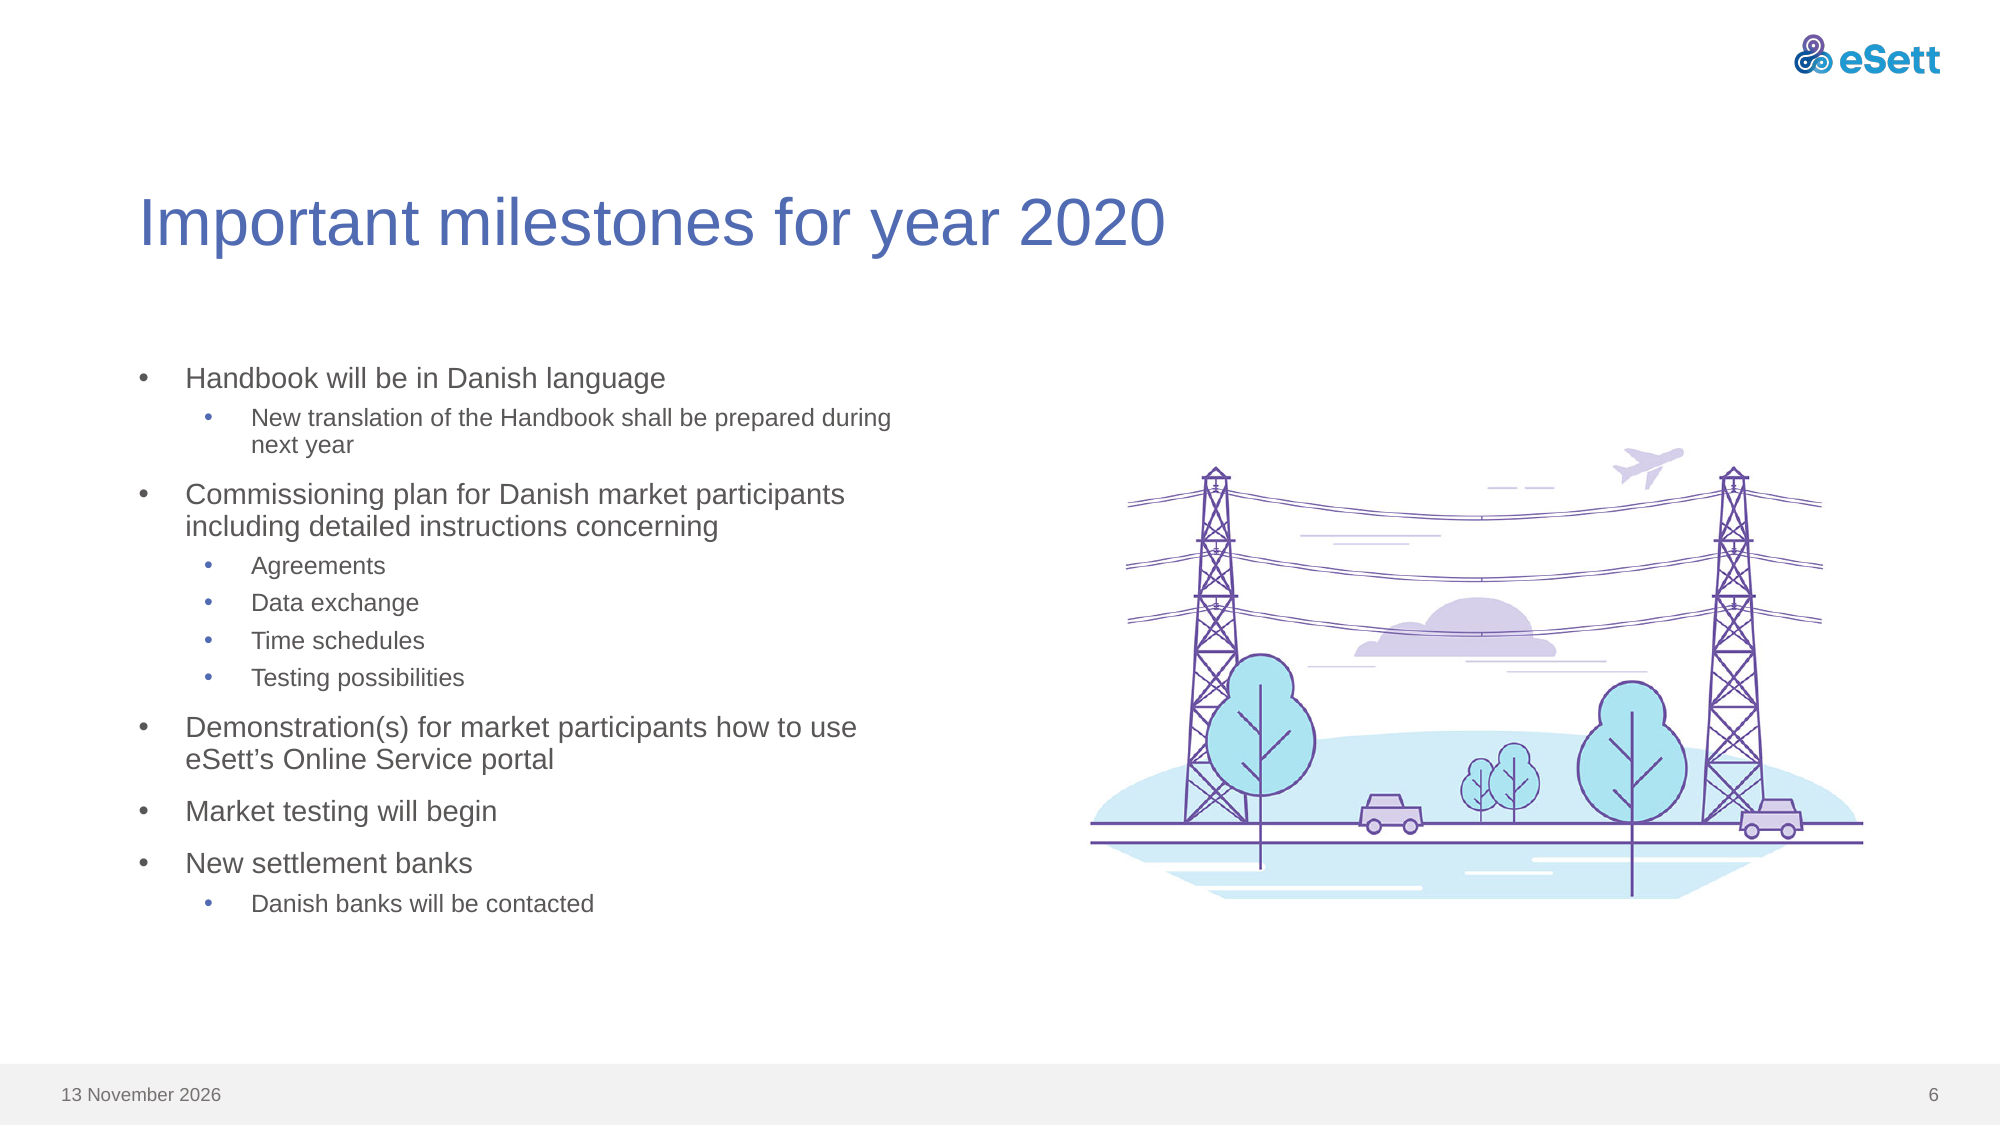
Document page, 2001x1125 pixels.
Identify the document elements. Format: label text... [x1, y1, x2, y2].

picture [1066, 420, 1886, 926]
picture [1794, 34, 1940, 74]
list Handbook will be in Danish language New translation of the Handbook shall be prepared during next year Commissioning plan for Danish market participants including detailed instructions concerning Agreements Data exchange Time schedules Testing possibilities Demonstration(s) for market participants how to use eSett’s Online Service portal Market testing will begin New settlement banks Danish banks will be contacted [123, 355, 947, 1007]
title Important milestones for year 2020 [123, 114, 1884, 333]
